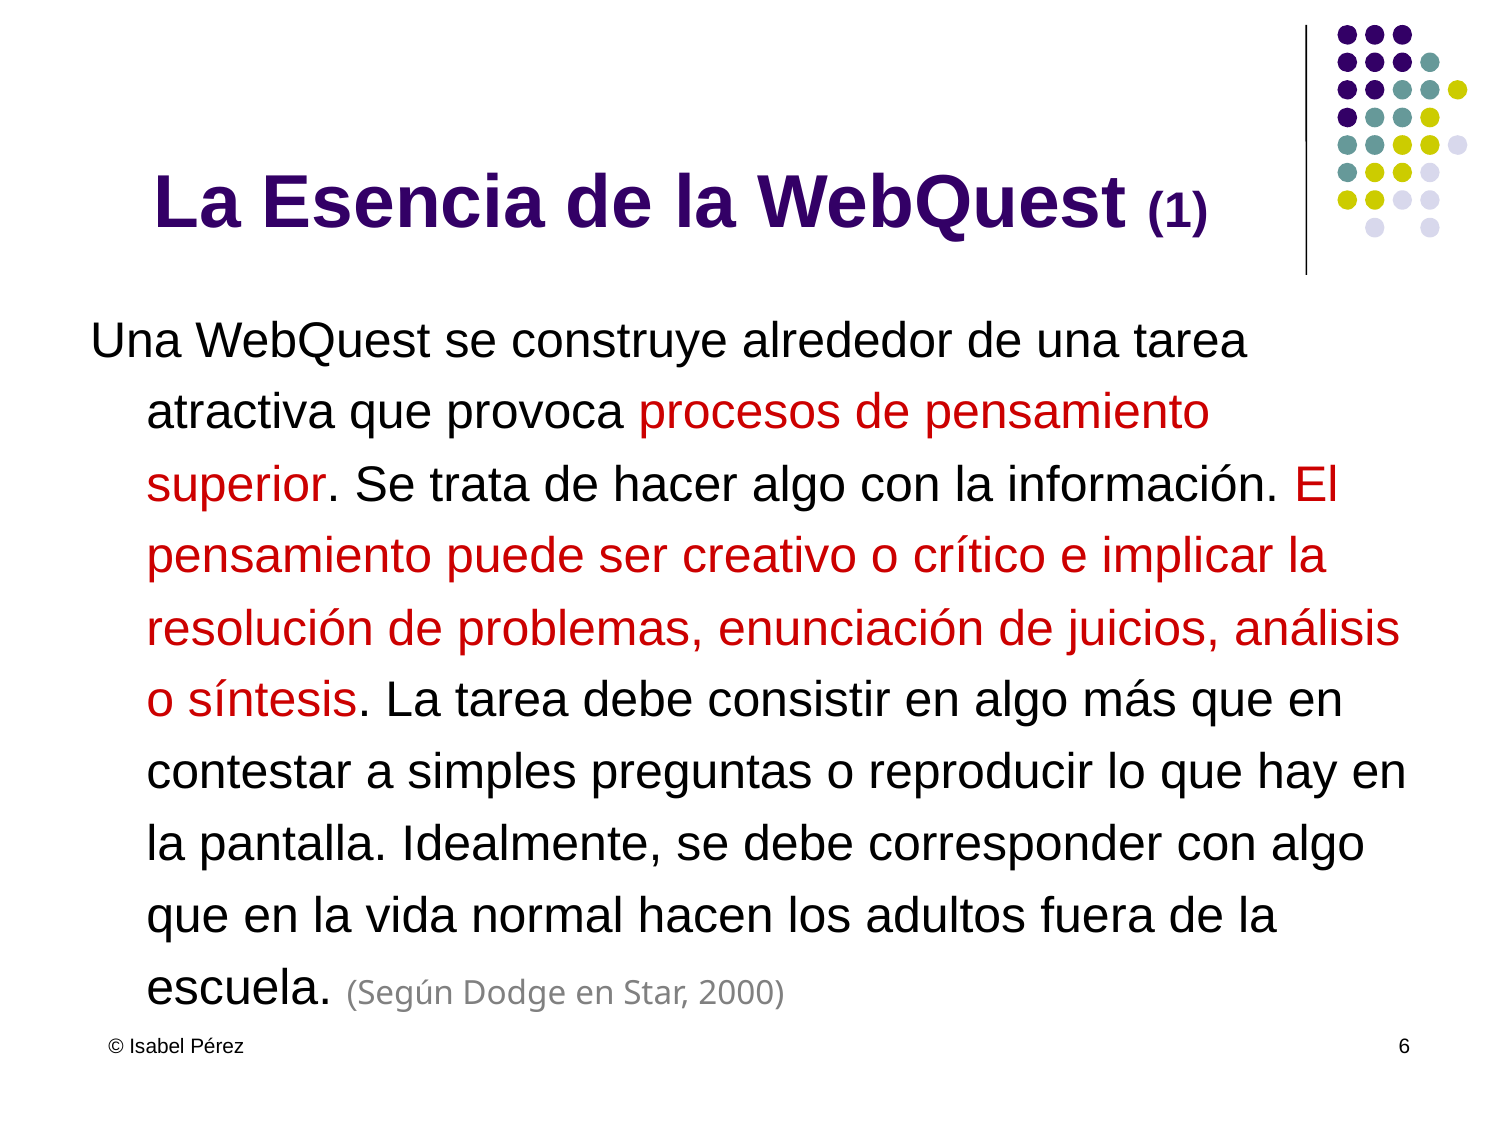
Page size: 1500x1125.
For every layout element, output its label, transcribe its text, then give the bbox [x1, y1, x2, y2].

footer © Isabel Pérez [87, 1024, 563, 1101]
slide_number 6 [1074, 1024, 1426, 1101]
title La Esencia de la WebQuest (1) [62, 37, 1301, 251]
list Una WebQuest se construye alrededor de una tarea atractiva que provoca procesos de pensamiento superior. Se trata de hacer algo con la información. El pensamiento puede ser creativo o crítico e implicar la resolución de problemas, enunciación de juicios, análisis o síntesis. La tarea debe consistir en algo más que en contestar a simples preguntas o reproducir lo que hay en la pantalla. Idealmente, se debe corresponder con algo que en la vida normal hacen los adultos fuera de la escuela. (Según Dodge en Star, 2000) [74, 287, 1426, 1012]
